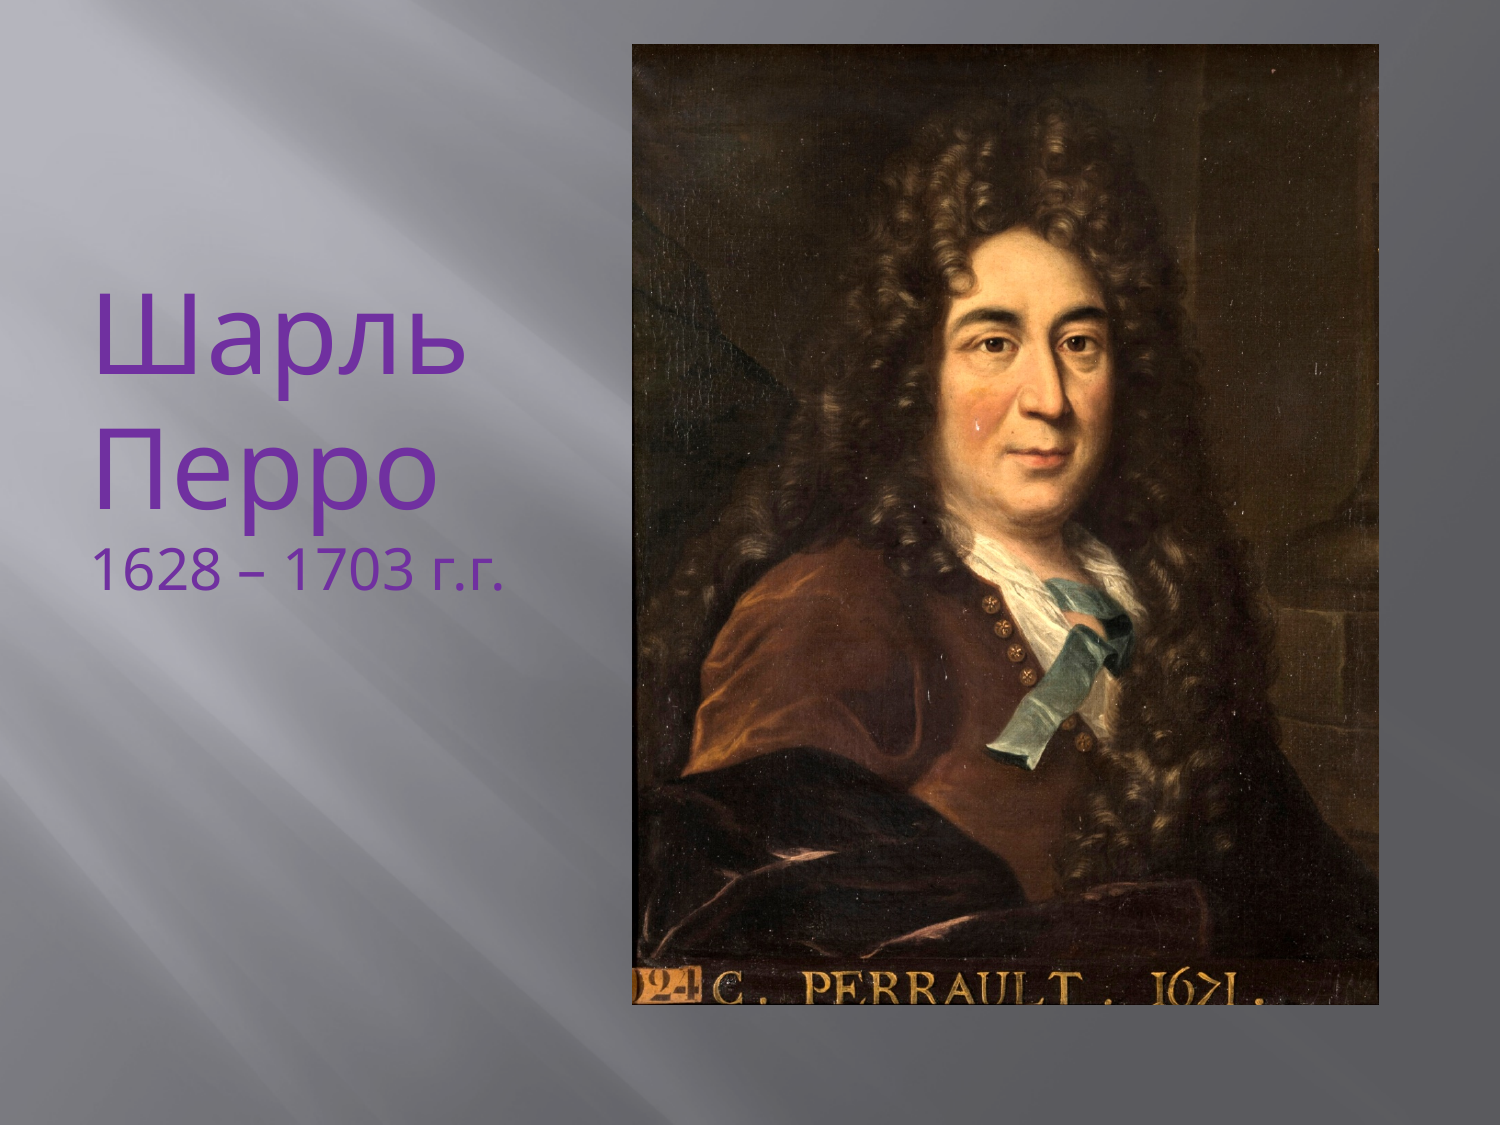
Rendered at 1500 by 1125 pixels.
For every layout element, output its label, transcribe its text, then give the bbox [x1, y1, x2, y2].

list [632, 44, 1380, 1006]
title Шарль Перро 1628 – 1703 г.г. [75, 196, 569, 610]
